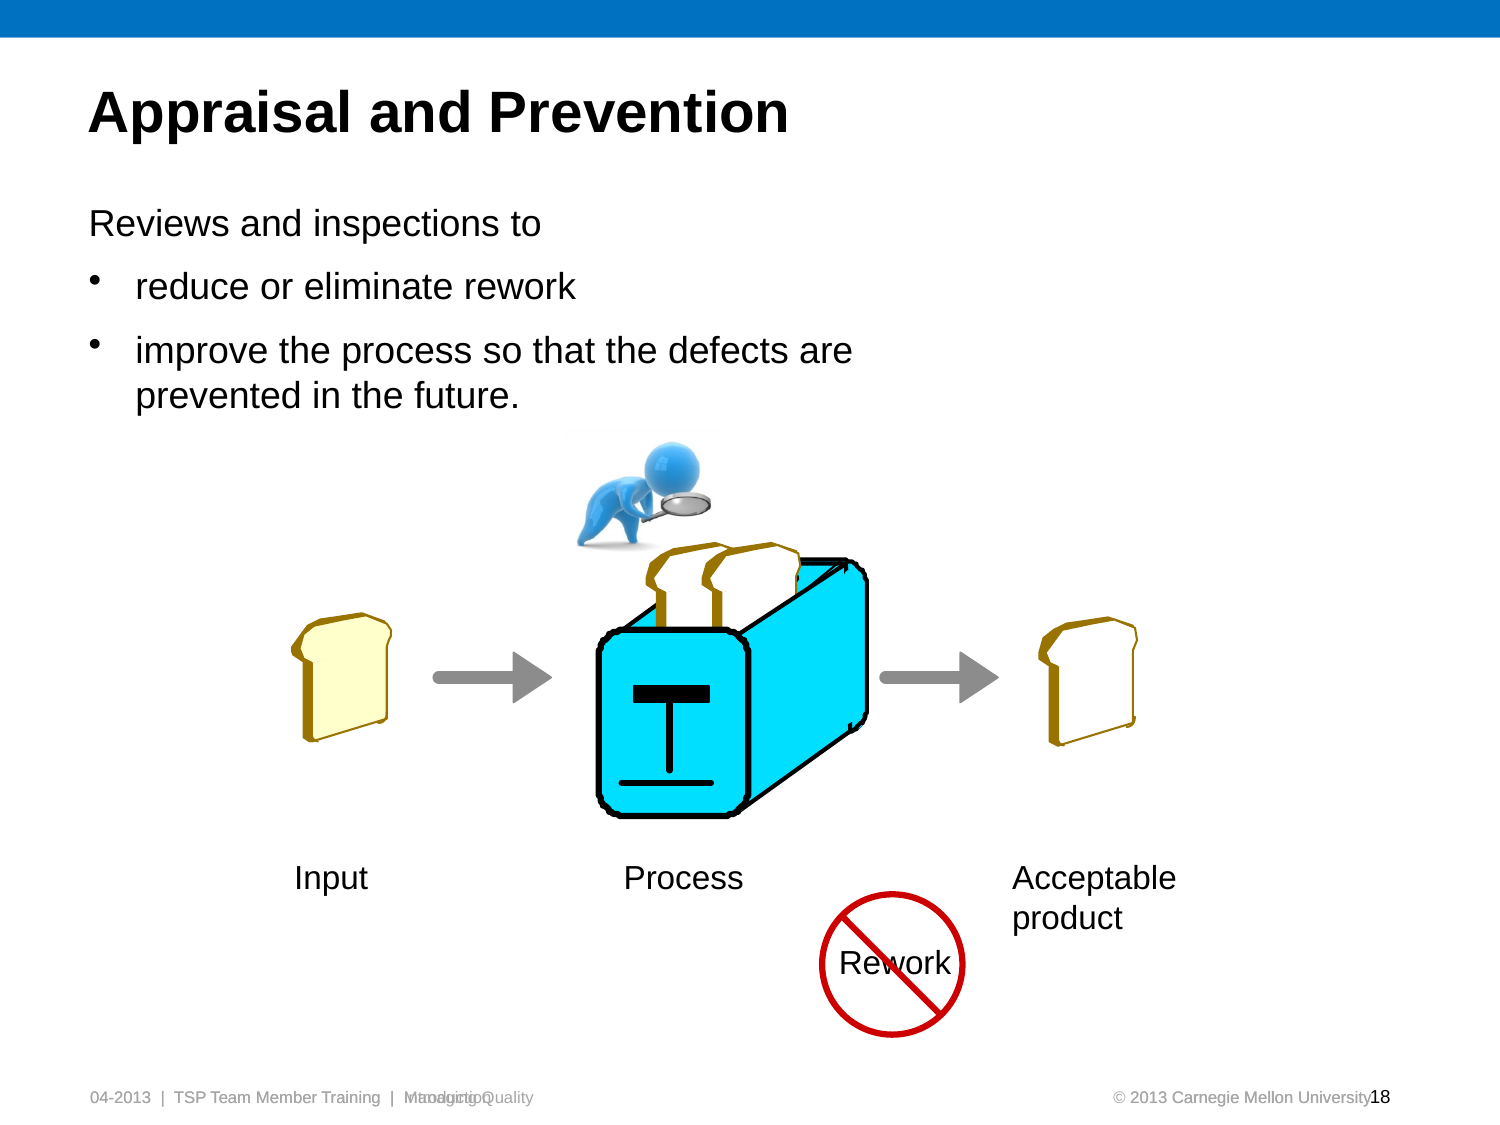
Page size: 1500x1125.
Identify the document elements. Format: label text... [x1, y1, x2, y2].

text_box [819, 894, 971, 1035]
picture [290, 431, 1154, 827]
title Appraisal and Prevention [87, 87, 1439, 226]
text_box Reviews and inspections to reduce or eliminate rework improve the process so that the defects are prevented in the future. [73, 191, 896, 424]
text_box Acceptable product [997, 849, 1193, 944]
text_box Input [279, 849, 384, 904]
text_box Process [608, 849, 759, 904]
